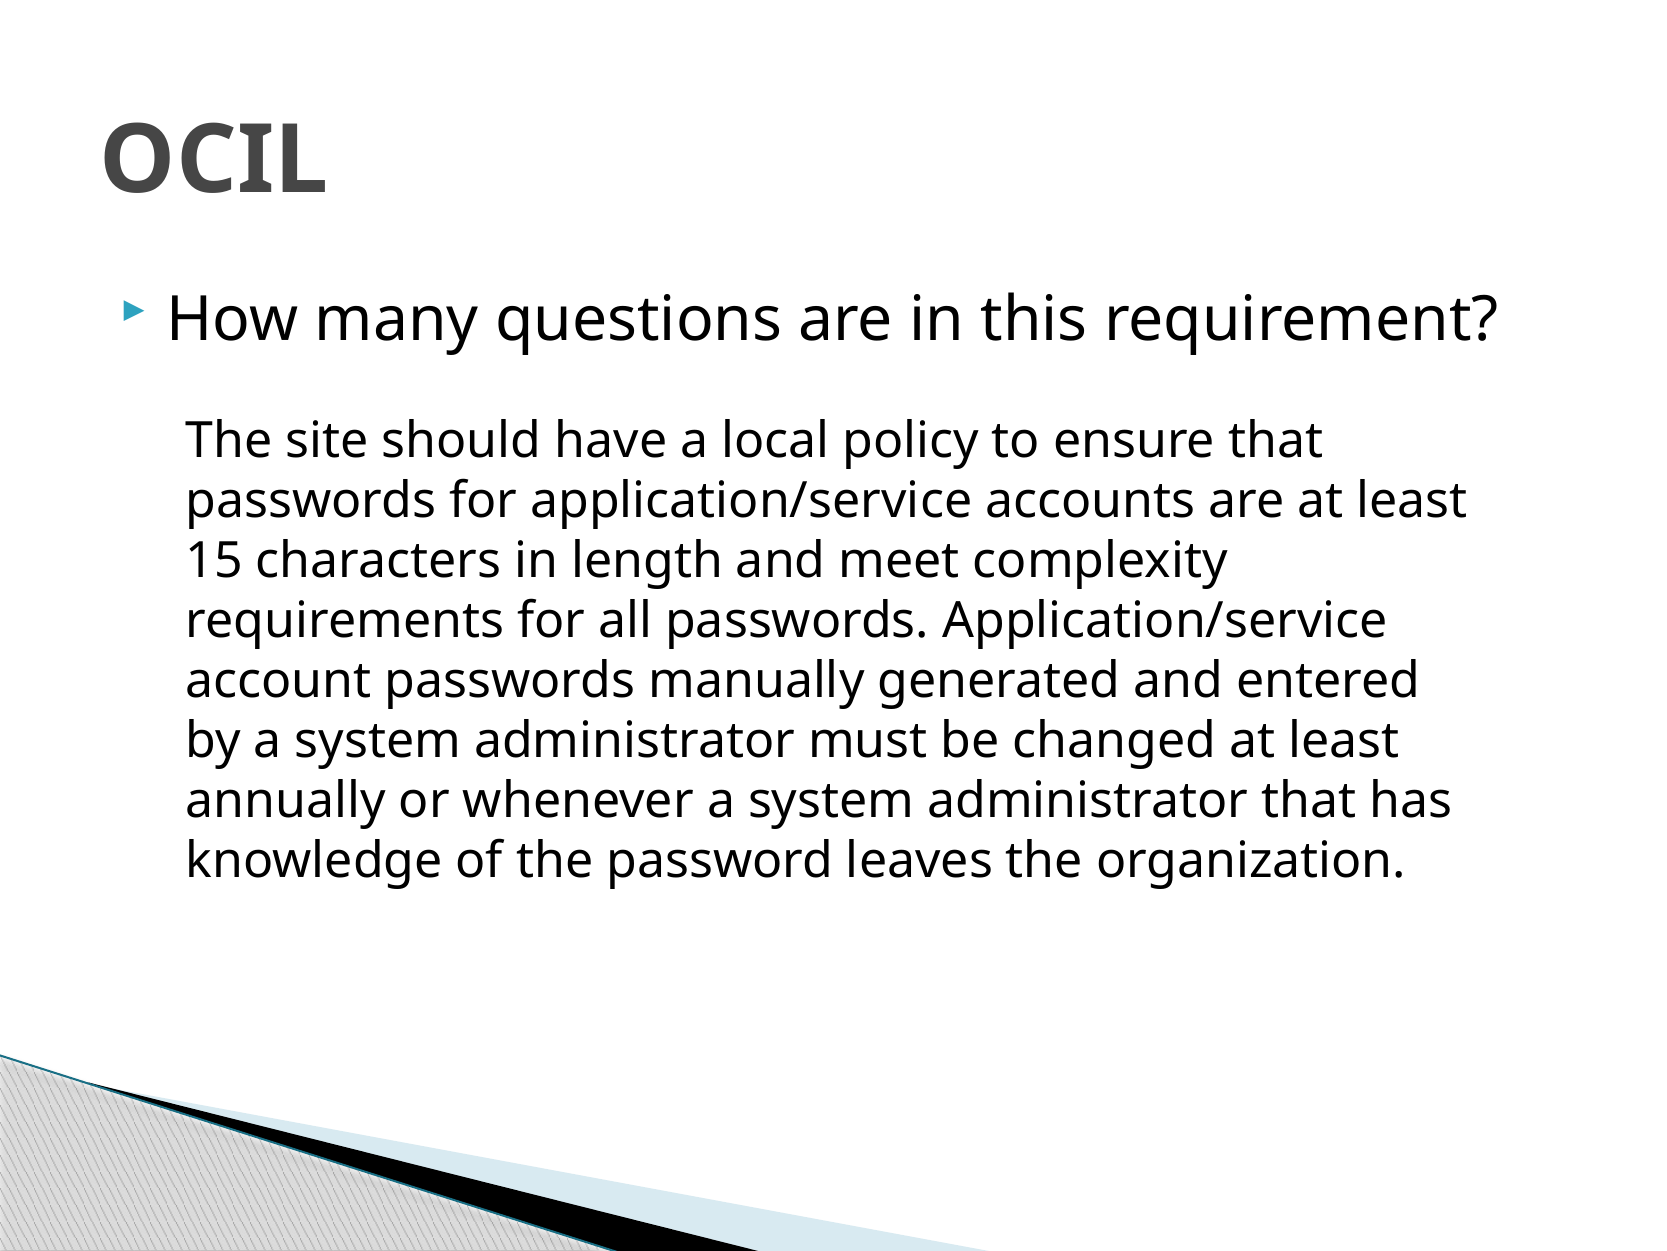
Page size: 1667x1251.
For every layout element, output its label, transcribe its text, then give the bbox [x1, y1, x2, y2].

list How many questions are in this requirement? [83, 270, 1584, 1125]
title OCIL [83, 50, 1584, 259]
text_box The site should have a local policy to ensure that passwords for application/service accounts are at least 15 characters in length and meet complexity requirements for all passwords. Application/service account passwords manually generated and entered by a system administrator must be changed at least annually or whenever a system administrator that has knowledge of the password leaves the organization. [170, 399, 1484, 895]
